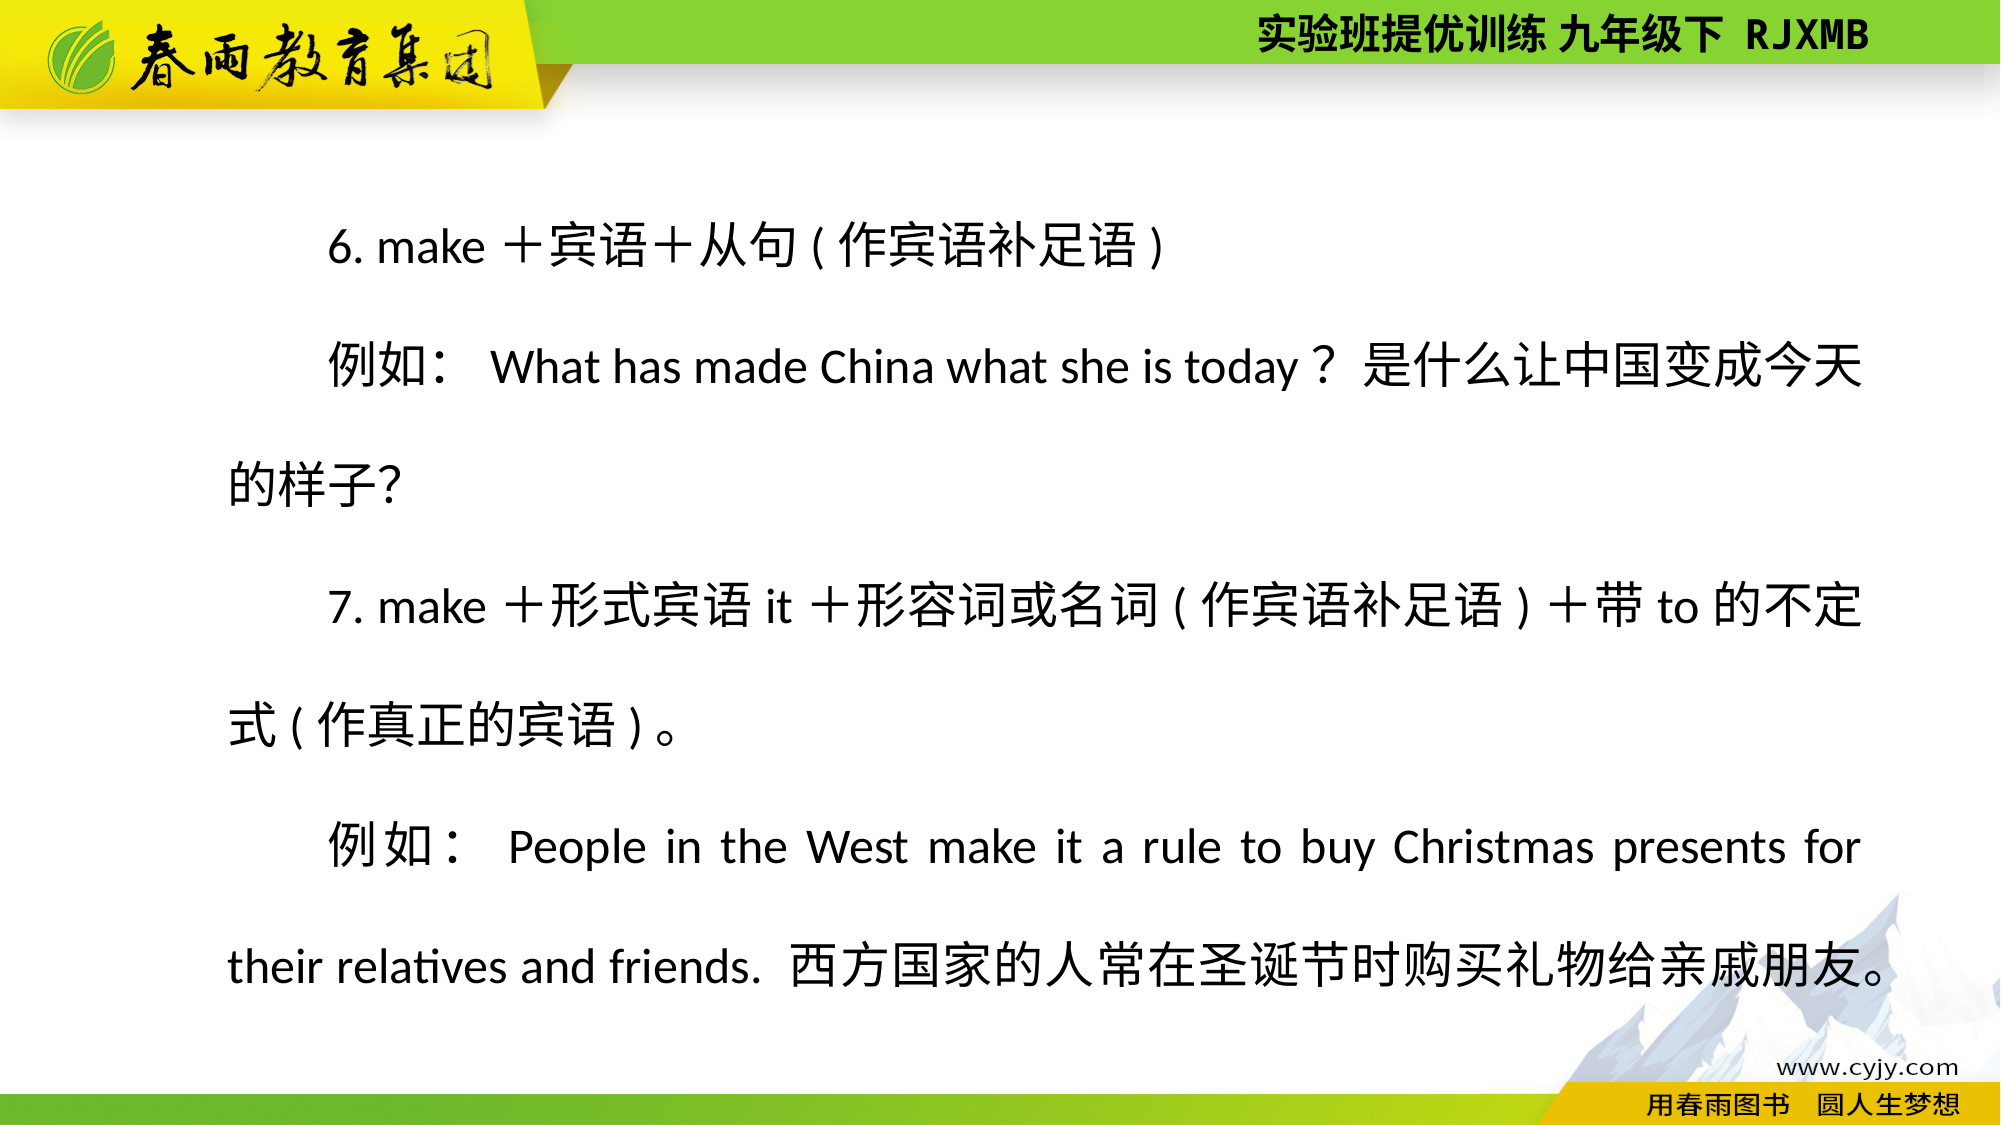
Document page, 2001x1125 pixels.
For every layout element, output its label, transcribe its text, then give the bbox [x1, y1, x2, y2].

picture [0, 0, 2001, 1125]
text_box 6. make＋宾语＋从句(作宾语补足语) 例如：What has made China what she is today？是什么让中国变成今天的样子？ 7. make＋形式宾语it＋形容词或名词(作宾语补足语)＋带to的不定式(作真正的宾语)。 例如：People in the West make it a rule to buy Christmas presents for their relatives and friends. 西方国家的人常在圣诞节时购买礼物给亲戚朋友。 [212, 145, 1879, 1001]
